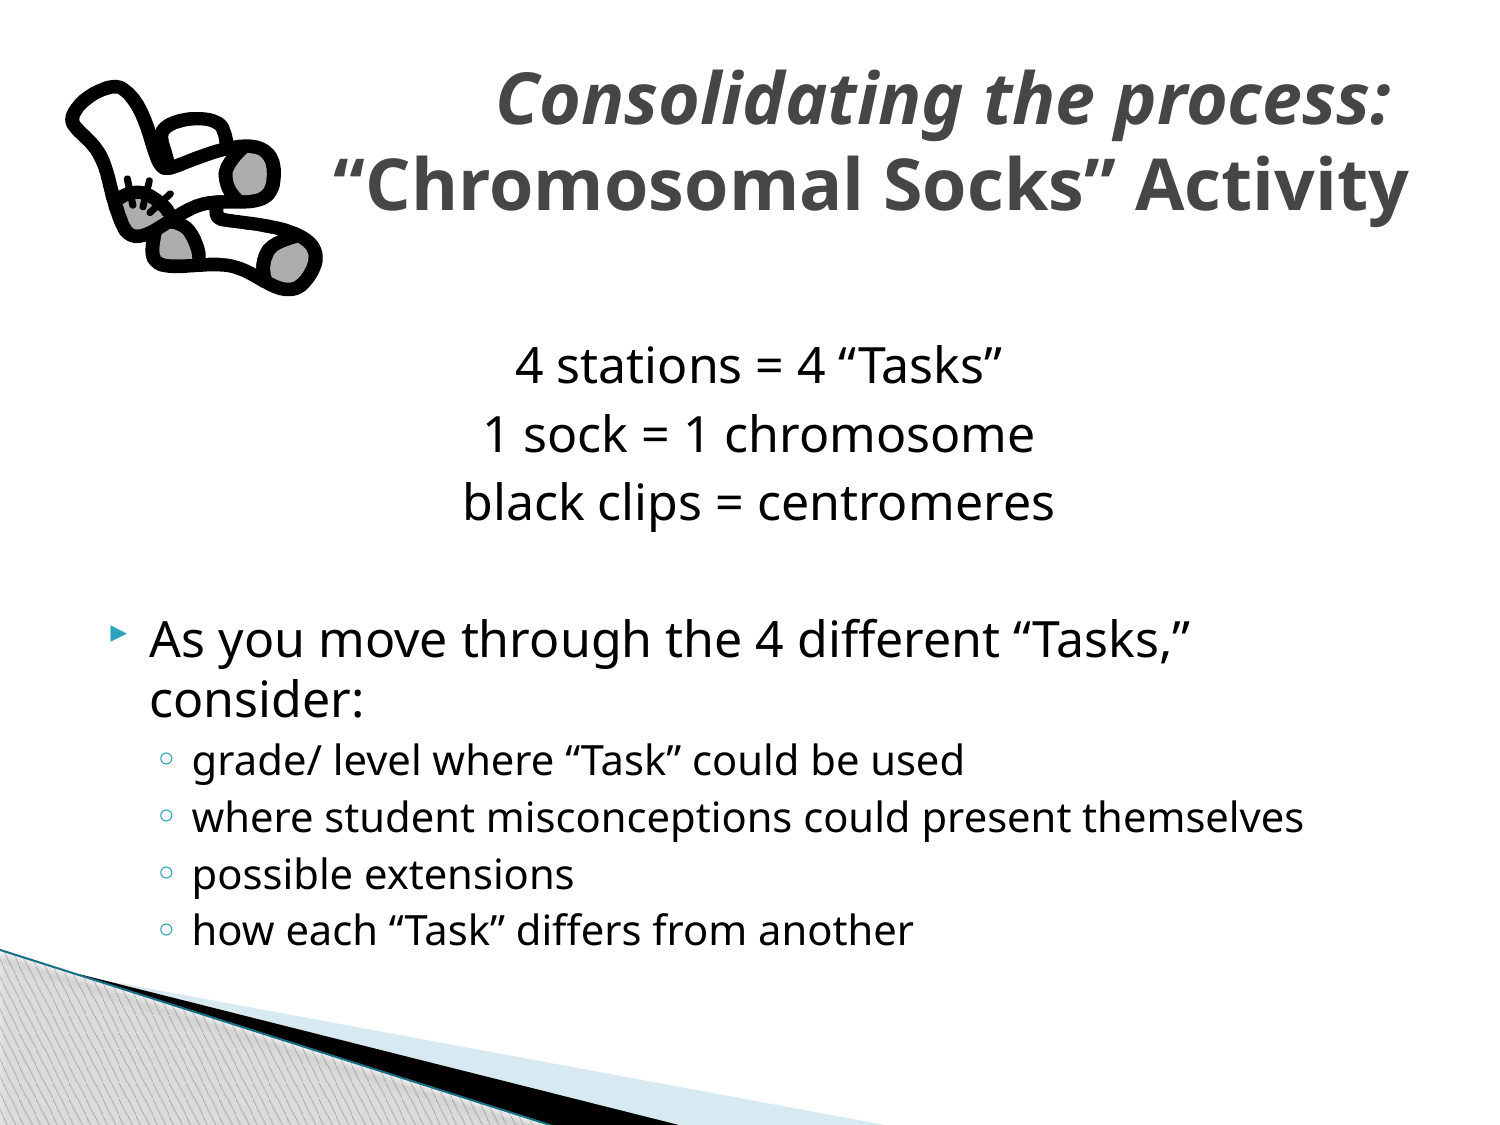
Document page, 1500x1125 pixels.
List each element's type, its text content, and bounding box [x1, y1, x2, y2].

list 4 stations = 4 “Tasks” 1 sock = 1 chromosome black clips = centromeres As you move through the 4 different “Tasks,” consider: grade/ level where “Task” could be used where student misconceptions could present themselves possible extensions how each “Task” differs from another [75, 326, 1425, 986]
picture [64, 77, 325, 308]
title Consolidating the process: “Chromosomal Socks” Activity [75, 45, 1425, 233]
